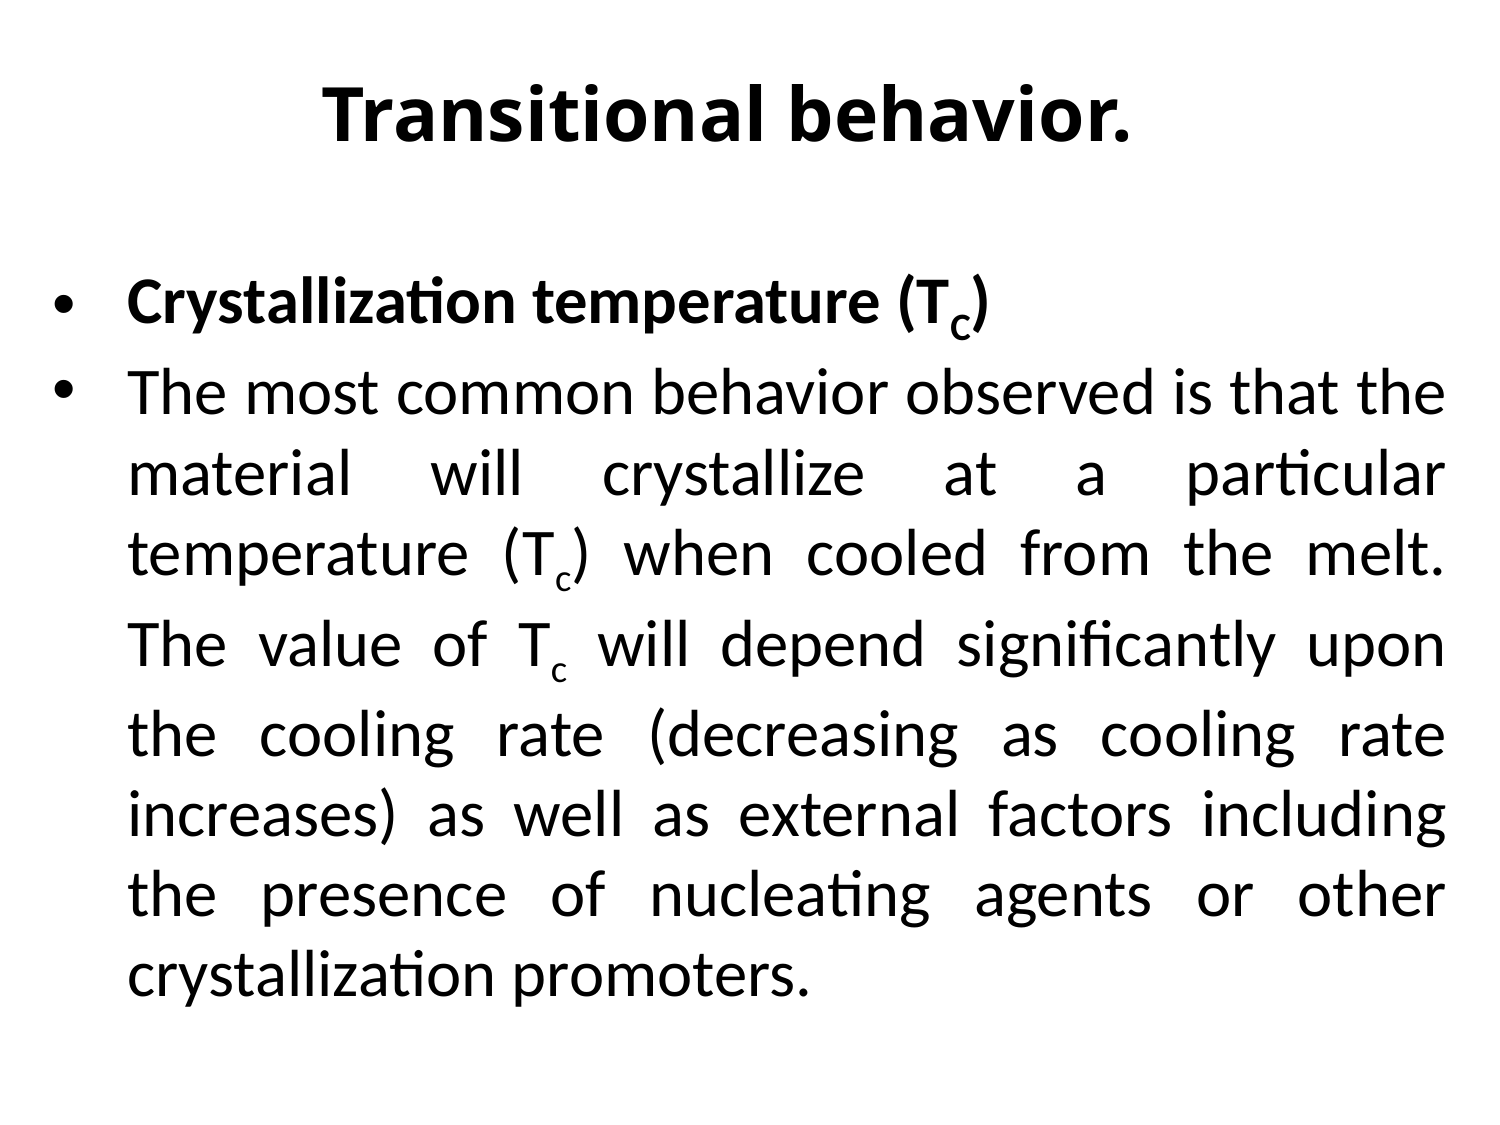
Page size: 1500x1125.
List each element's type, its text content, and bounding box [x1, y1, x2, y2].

text_box Transitional behavior. [306, 59, 1149, 165]
text_box Crystallization temperature (TC) The most common behavior observed is that the material will crystallize at a particular temperature (Tc) when cooled from the melt. The value of Tc will depend significantly upon the cooling rate (decreasing as cooling rate increases) as well as external factors including the presence of nucleating agents or other crystallization promoters. [37, 249, 1463, 1018]
